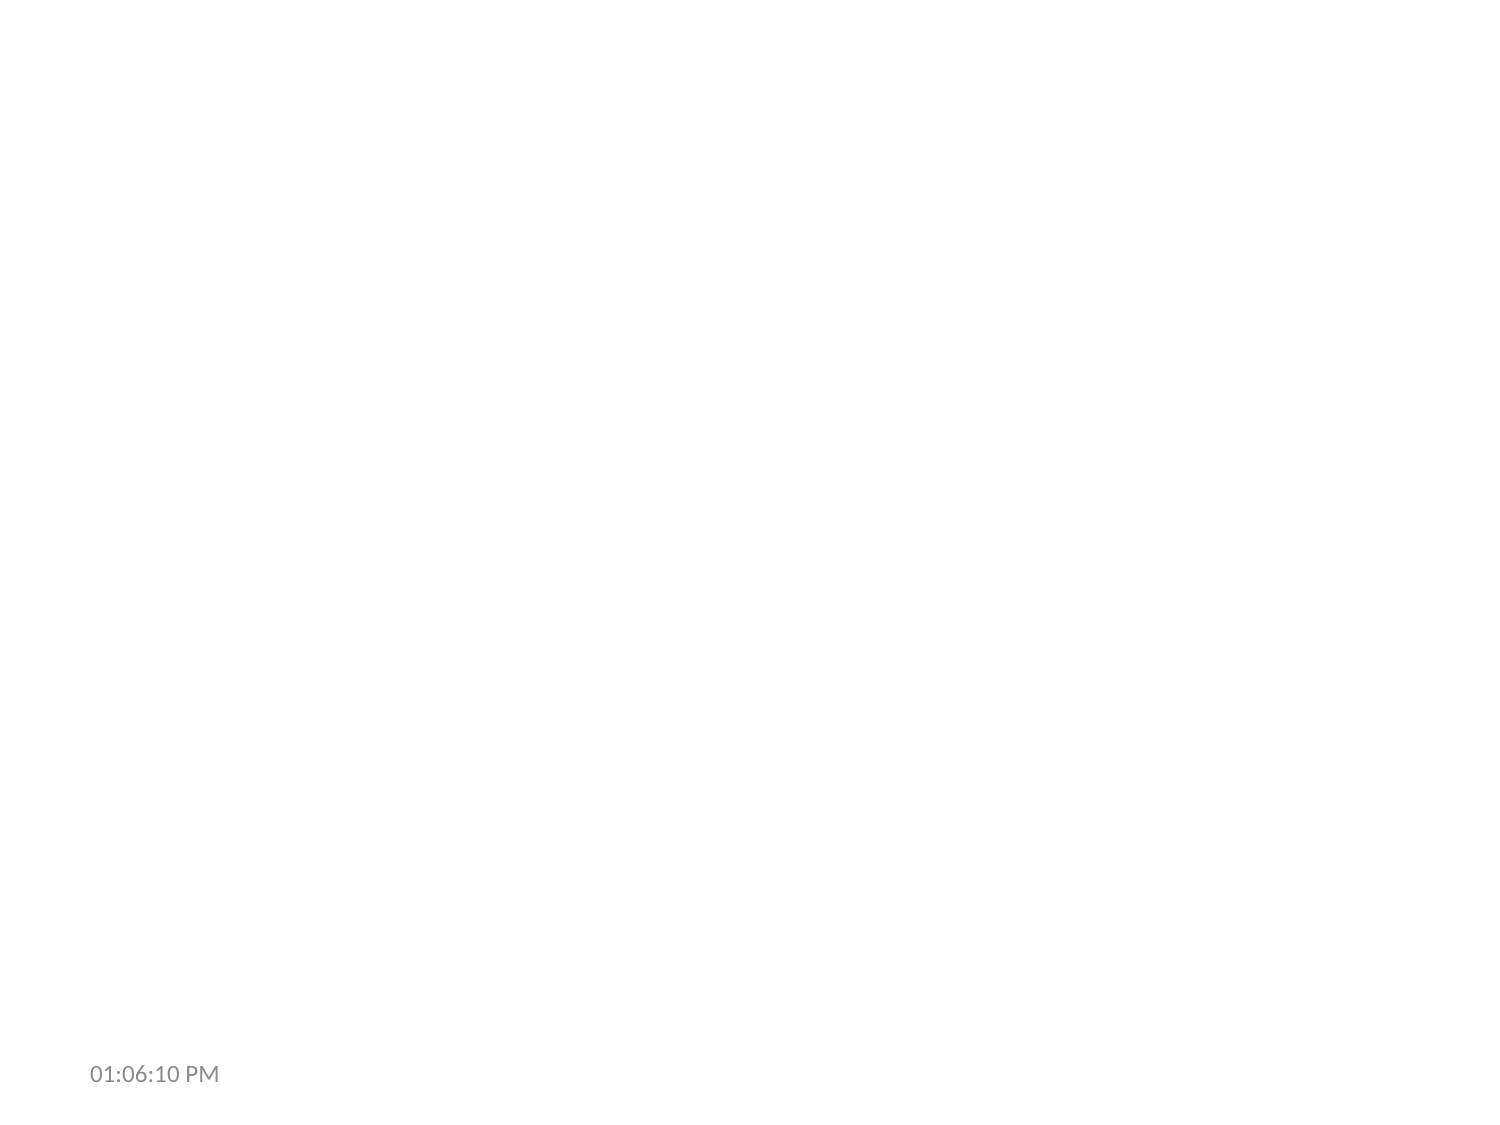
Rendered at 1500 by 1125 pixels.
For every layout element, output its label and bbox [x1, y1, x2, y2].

slide_number [75, 1042, 425, 1103]
